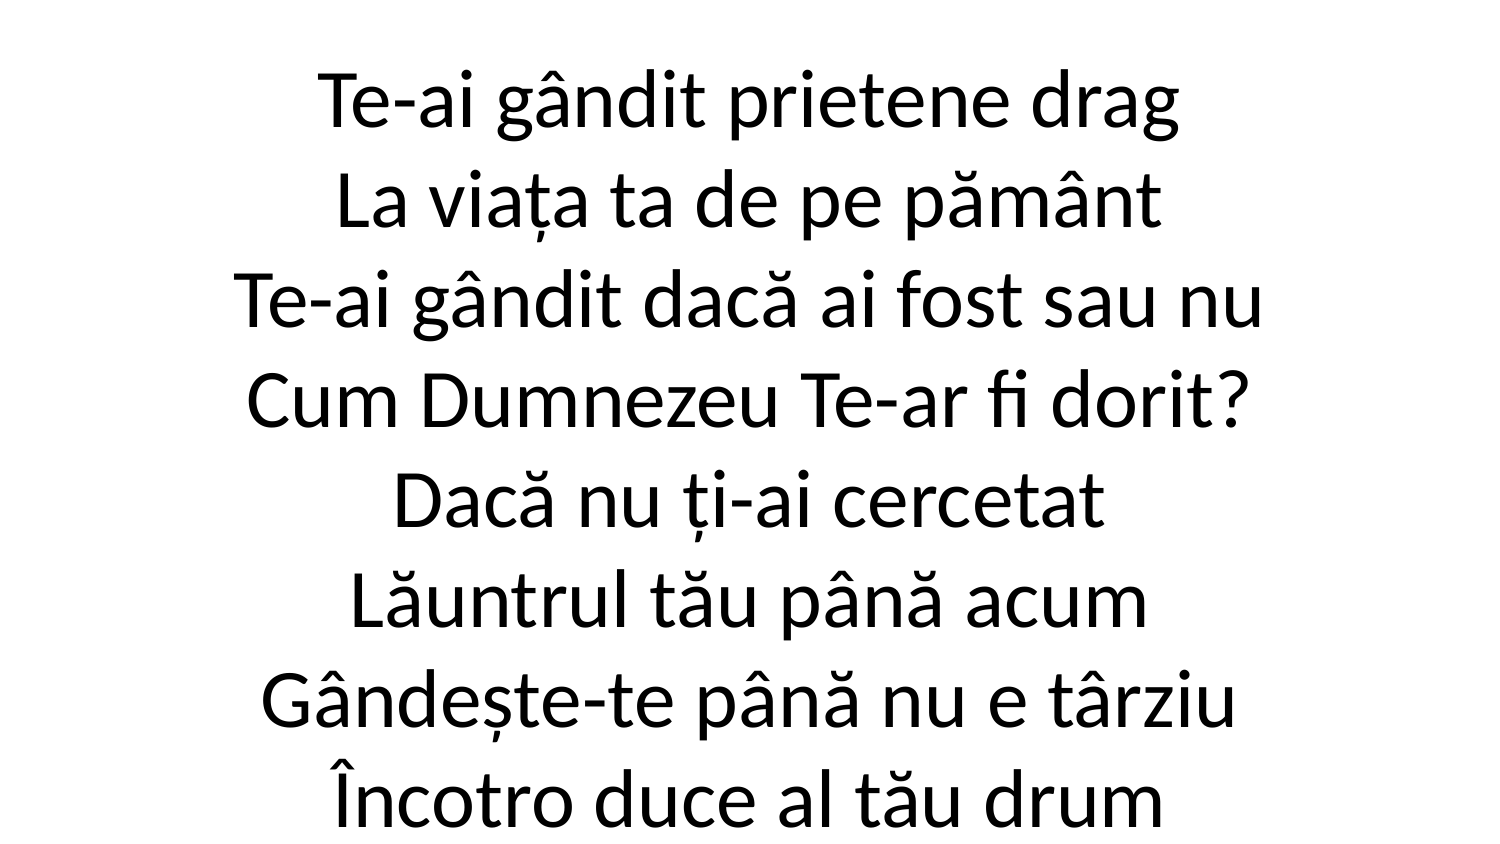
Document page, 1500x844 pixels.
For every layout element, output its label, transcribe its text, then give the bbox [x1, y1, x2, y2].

text_box Te-ai gândit prietene drag La viața ta de pe pământ Te-ai gândit dacă ai fost sau nu Cum Dumnezeu Te-ar fi dorit? Dacă nu ți-ai cercetat Lăuntrul tău până acum Gândește-te până nu e târziu Încotro duce al tău drum [218, 0, 1282, 844]
